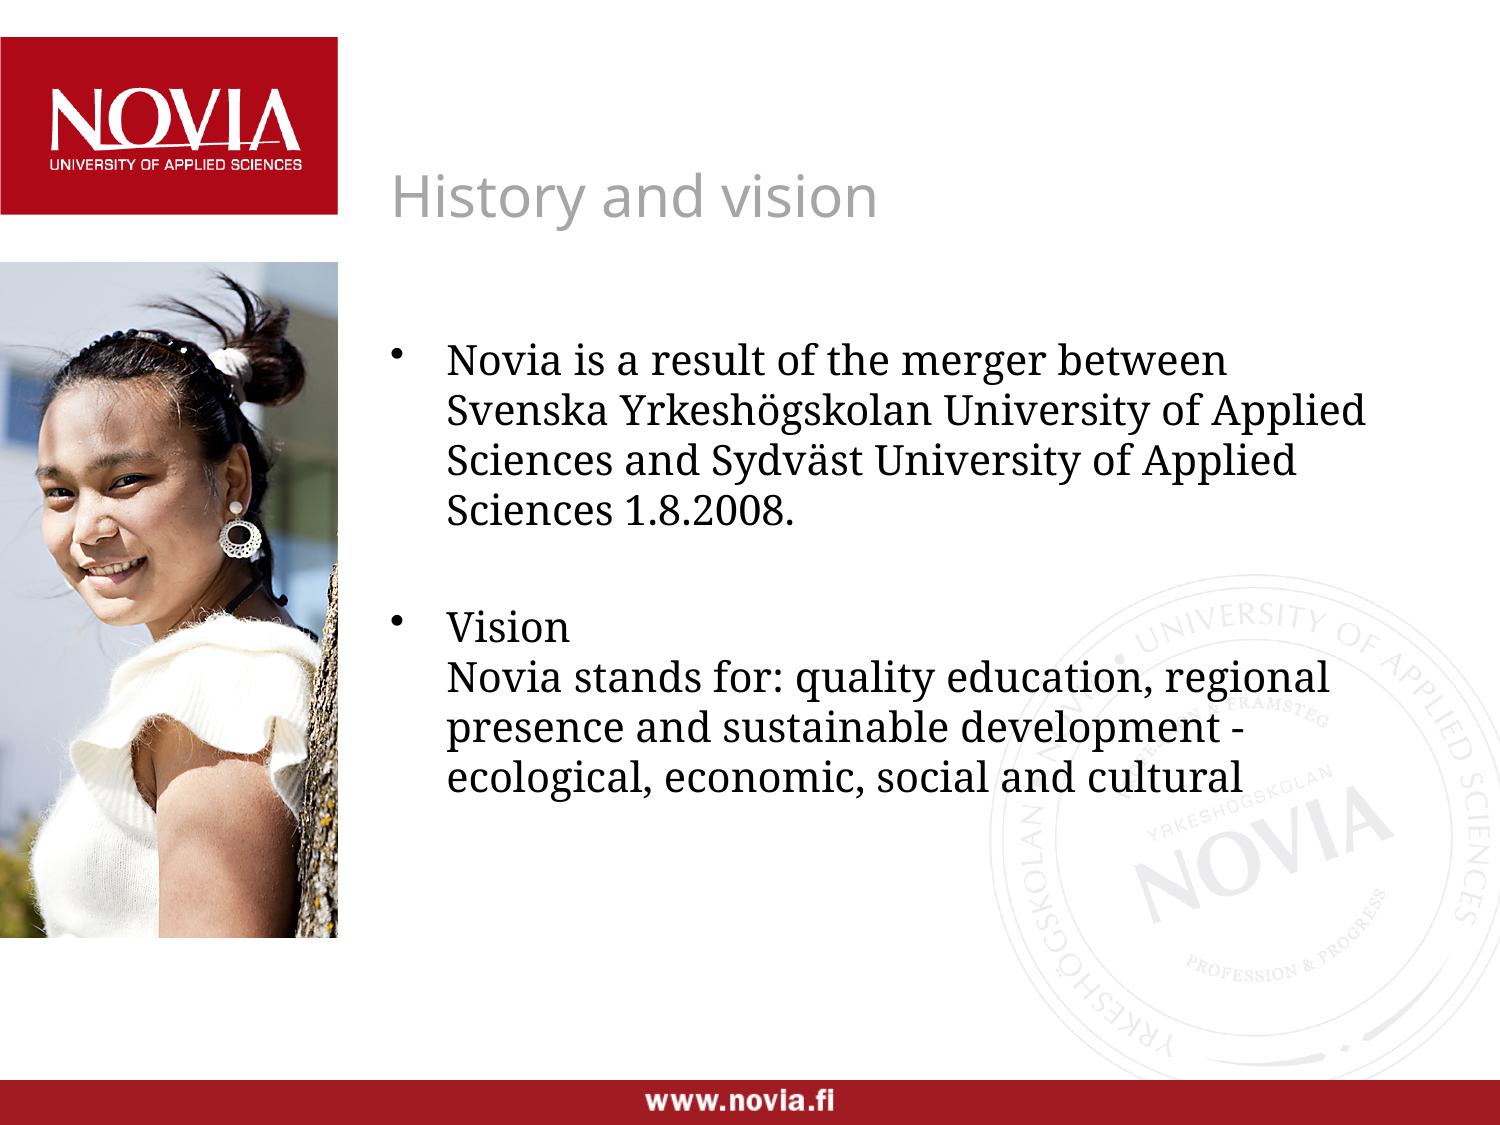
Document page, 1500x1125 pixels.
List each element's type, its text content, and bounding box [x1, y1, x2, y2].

picture [0, 37, 338, 215]
list Novia is a result of the merger between Svenska Yrkeshögskolan University of Applied Sciences and Sydväst University of Applied Sciences 1.8.2008. Vision Novia stands for: quality education, regional presence and sustainable development - ecological, economic, social and cultural [374, 326, 1413, 926]
title History and vision [374, 149, 1413, 238]
picture [0, 262, 338, 938]
picture [0, 562, 1500, 1125]
